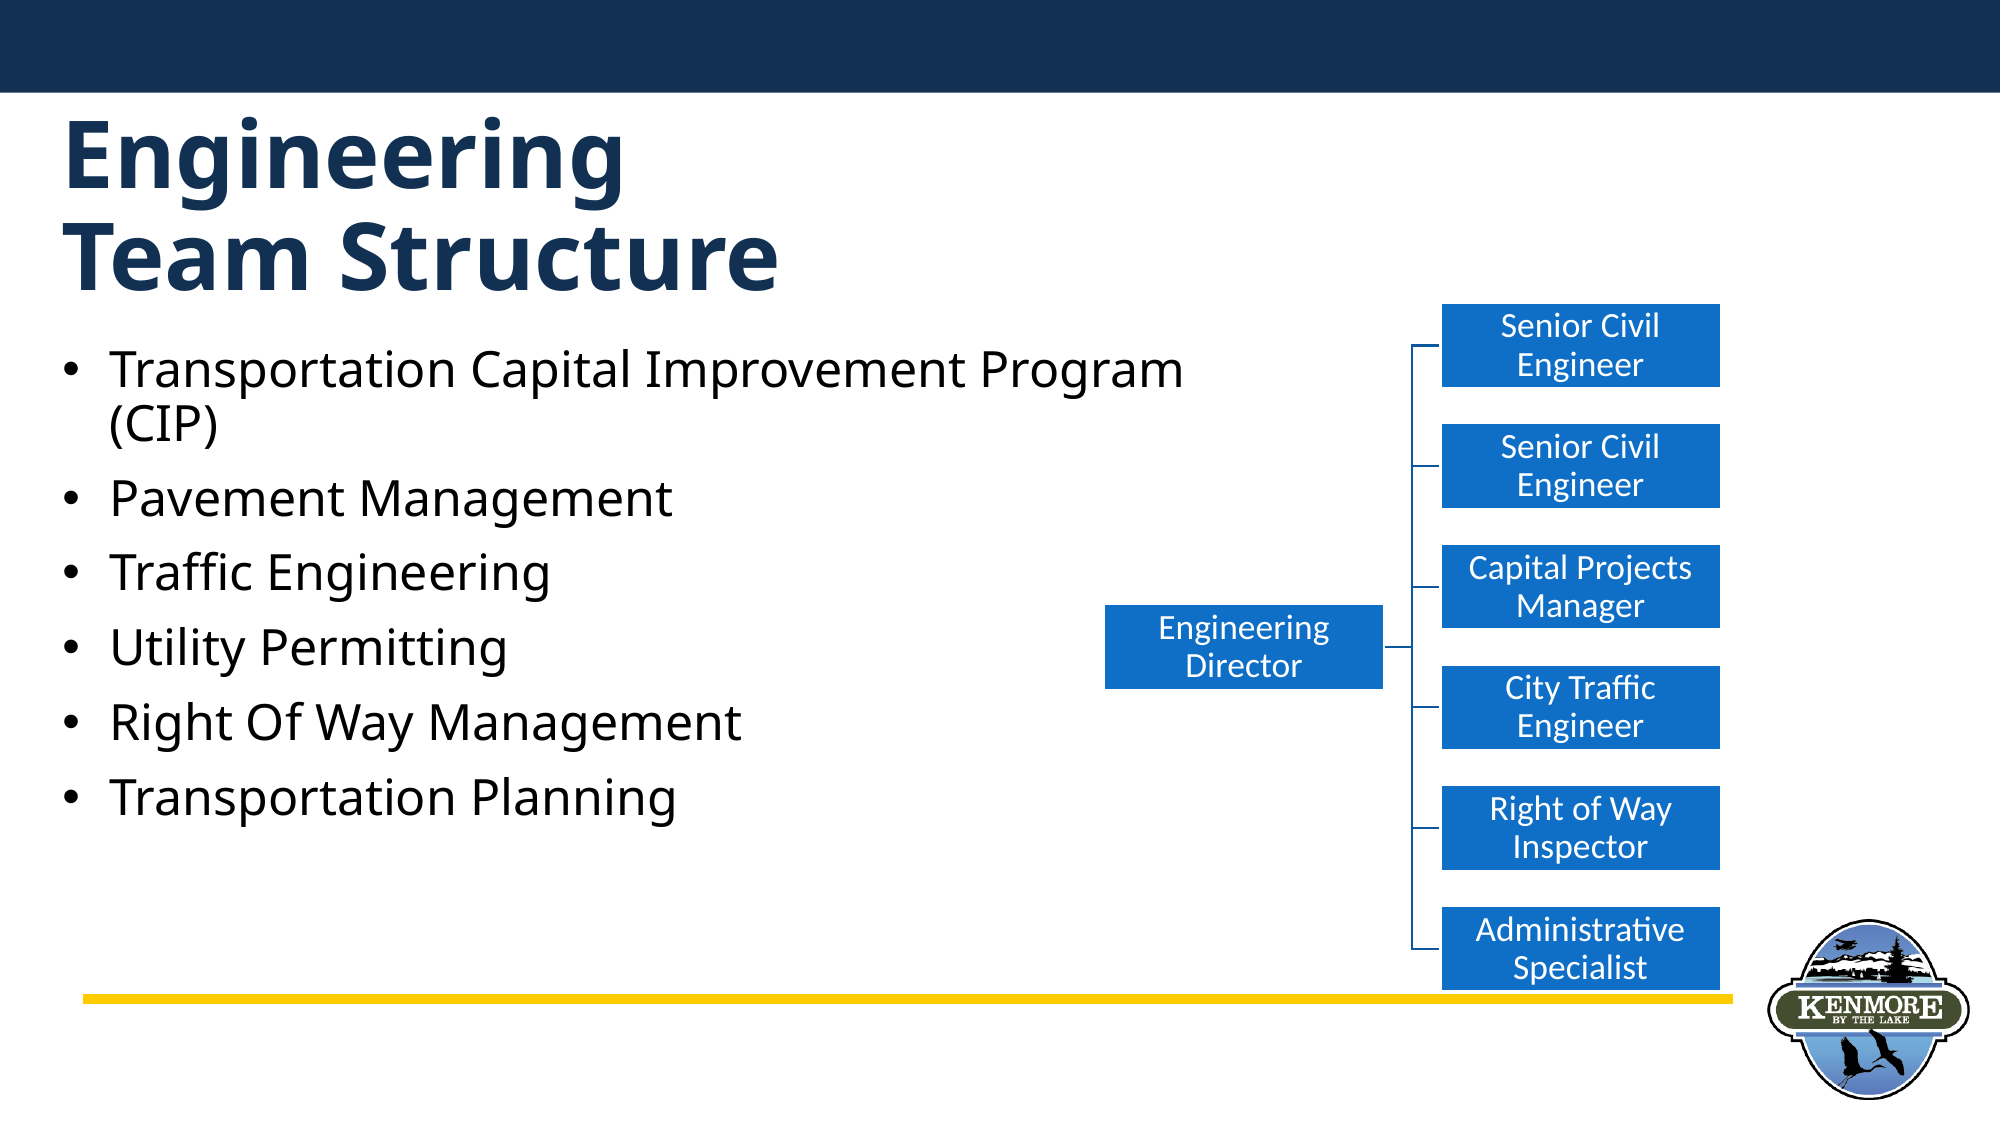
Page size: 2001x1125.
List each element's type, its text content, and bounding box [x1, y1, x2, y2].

text_box [0, 0, 2000, 94]
slide_number 3 [1412, 1042, 1863, 1103]
subtitle Transportation Capital Improvement Program (CIP) Pavement Management Traffic Engineering Utility Permitting Right Of Way Management Transportation Planning [47, 336, 1283, 999]
title Engineering Team Structure [46, 94, 1940, 319]
picture [1767, 919, 1970, 1100]
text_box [1009, 302, 1815, 992]
